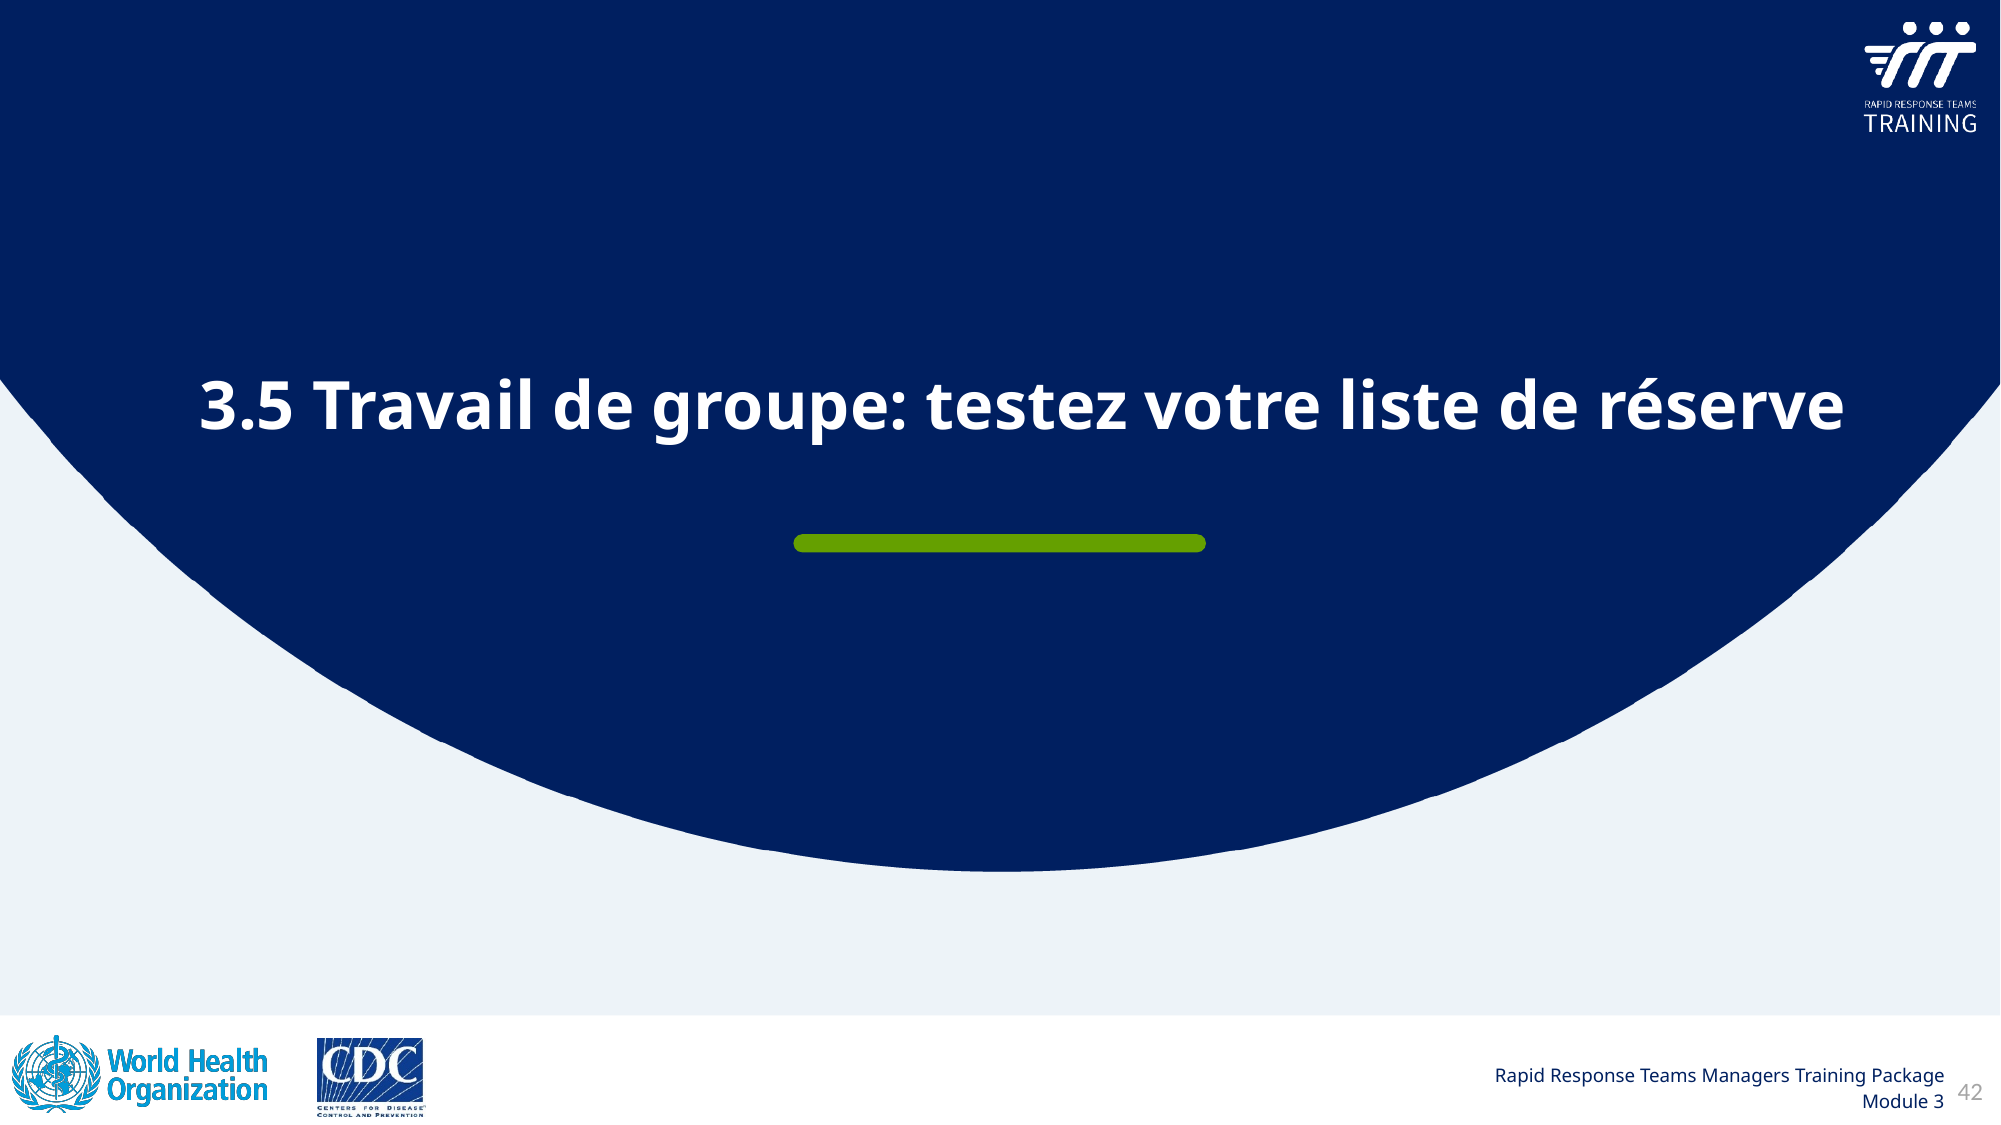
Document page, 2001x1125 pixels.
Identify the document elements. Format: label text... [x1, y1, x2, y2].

picture [71, 1053, 90, 1091]
picture [50, 1108, 62, 1113]
picture [46, 1056, 54, 1062]
picture [34, 1054, 43, 1078]
picture [59, 1035, 267, 1113]
picture [317, 1038, 426, 1117]
picture [36, 1088, 78, 1105]
picture [24, 1054, 36, 1087]
slide_number 42 [1907, 1068, 1999, 1125]
picture [22, 1062, 26, 1077]
picture [30, 1083, 37, 1091]
picture [12, 1083, 48, 1113]
list 3.5 Travail de groupe: testez votre liste de réserve [92, 253, 1955, 562]
picture [12, 1035, 54, 1068]
picture [0, 0, 2001, 904]
picture [40, 1062, 47, 1070]
